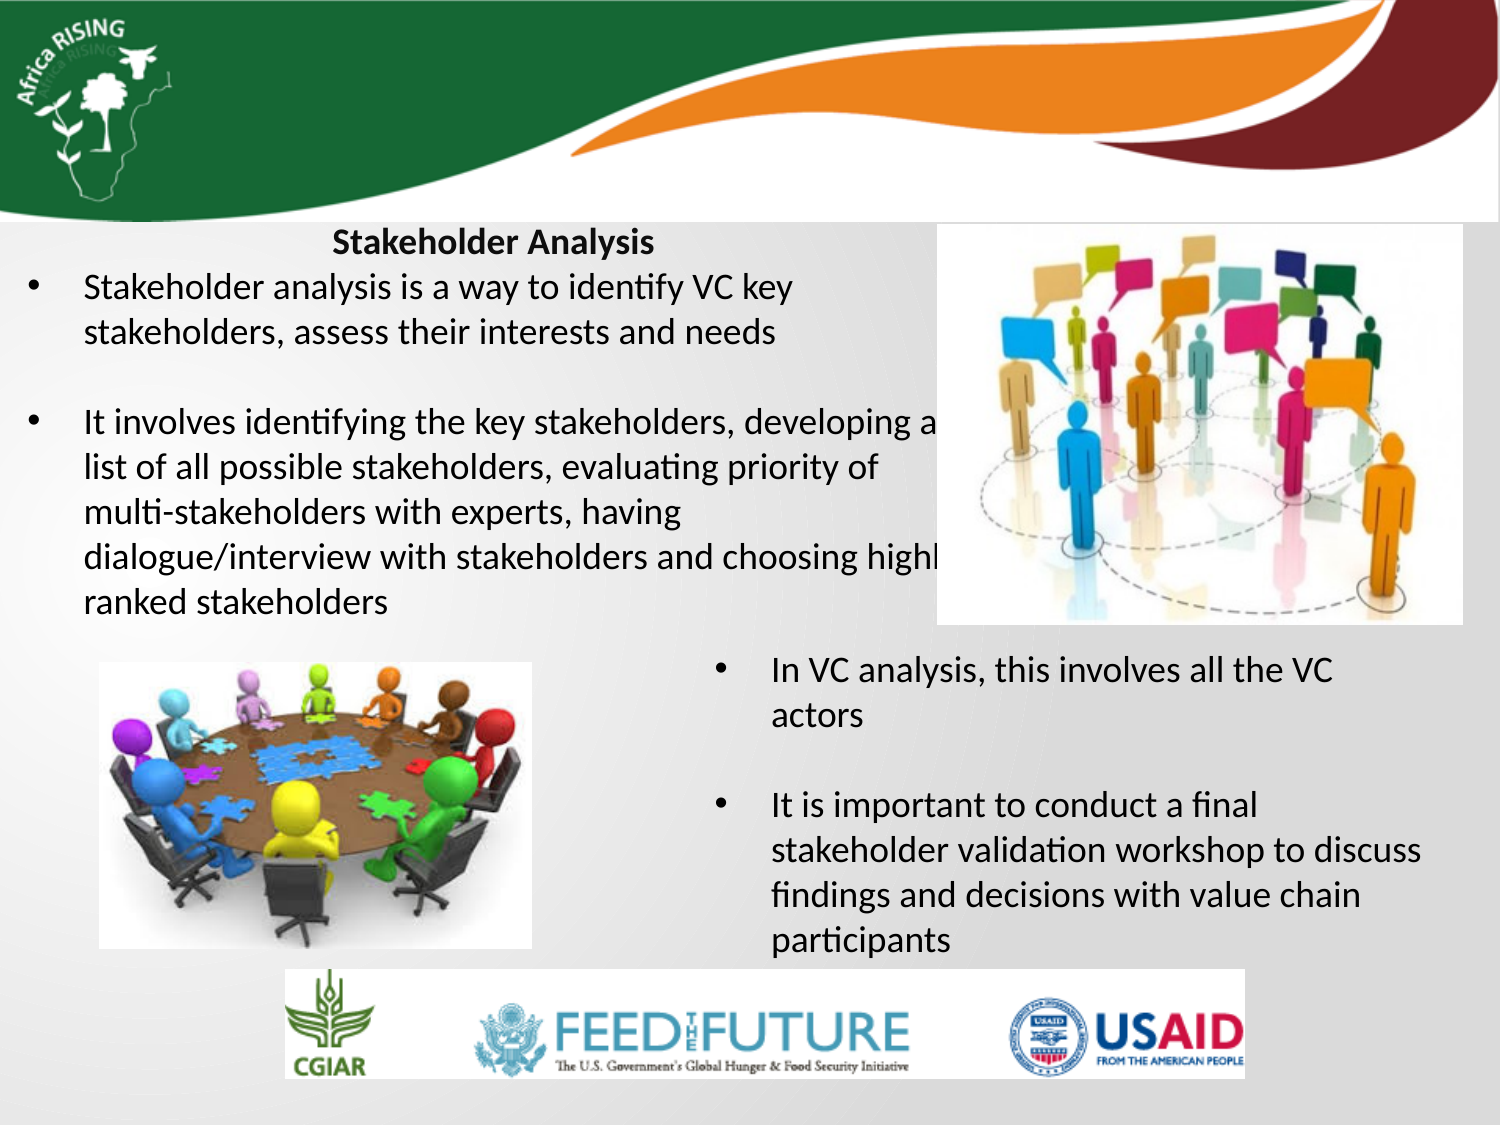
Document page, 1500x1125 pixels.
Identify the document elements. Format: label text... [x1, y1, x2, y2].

picture [0, 0, 1499, 222]
picture [285, 969, 1245, 1079]
picture [936, 224, 1463, 626]
picture [99, 661, 532, 949]
text_box Stakeholder Analysis Stakeholder analysis is a way to identify VC key stakeholders, assess their interests and needs It involves identifying the key stakeholders, developing a list of all possible stakeholders, evaluating priority of multi-stakeholders with experts, having dialogue/interview with stakeholders and choosing highly ranked stakeholders [12, 187, 975, 720]
text_box In VC analysis, this involves all the VC actors It is important to conduct a final stakeholder validation workshop to discuss findings and decisions with value chain participants [699, 637, 1450, 1035]
